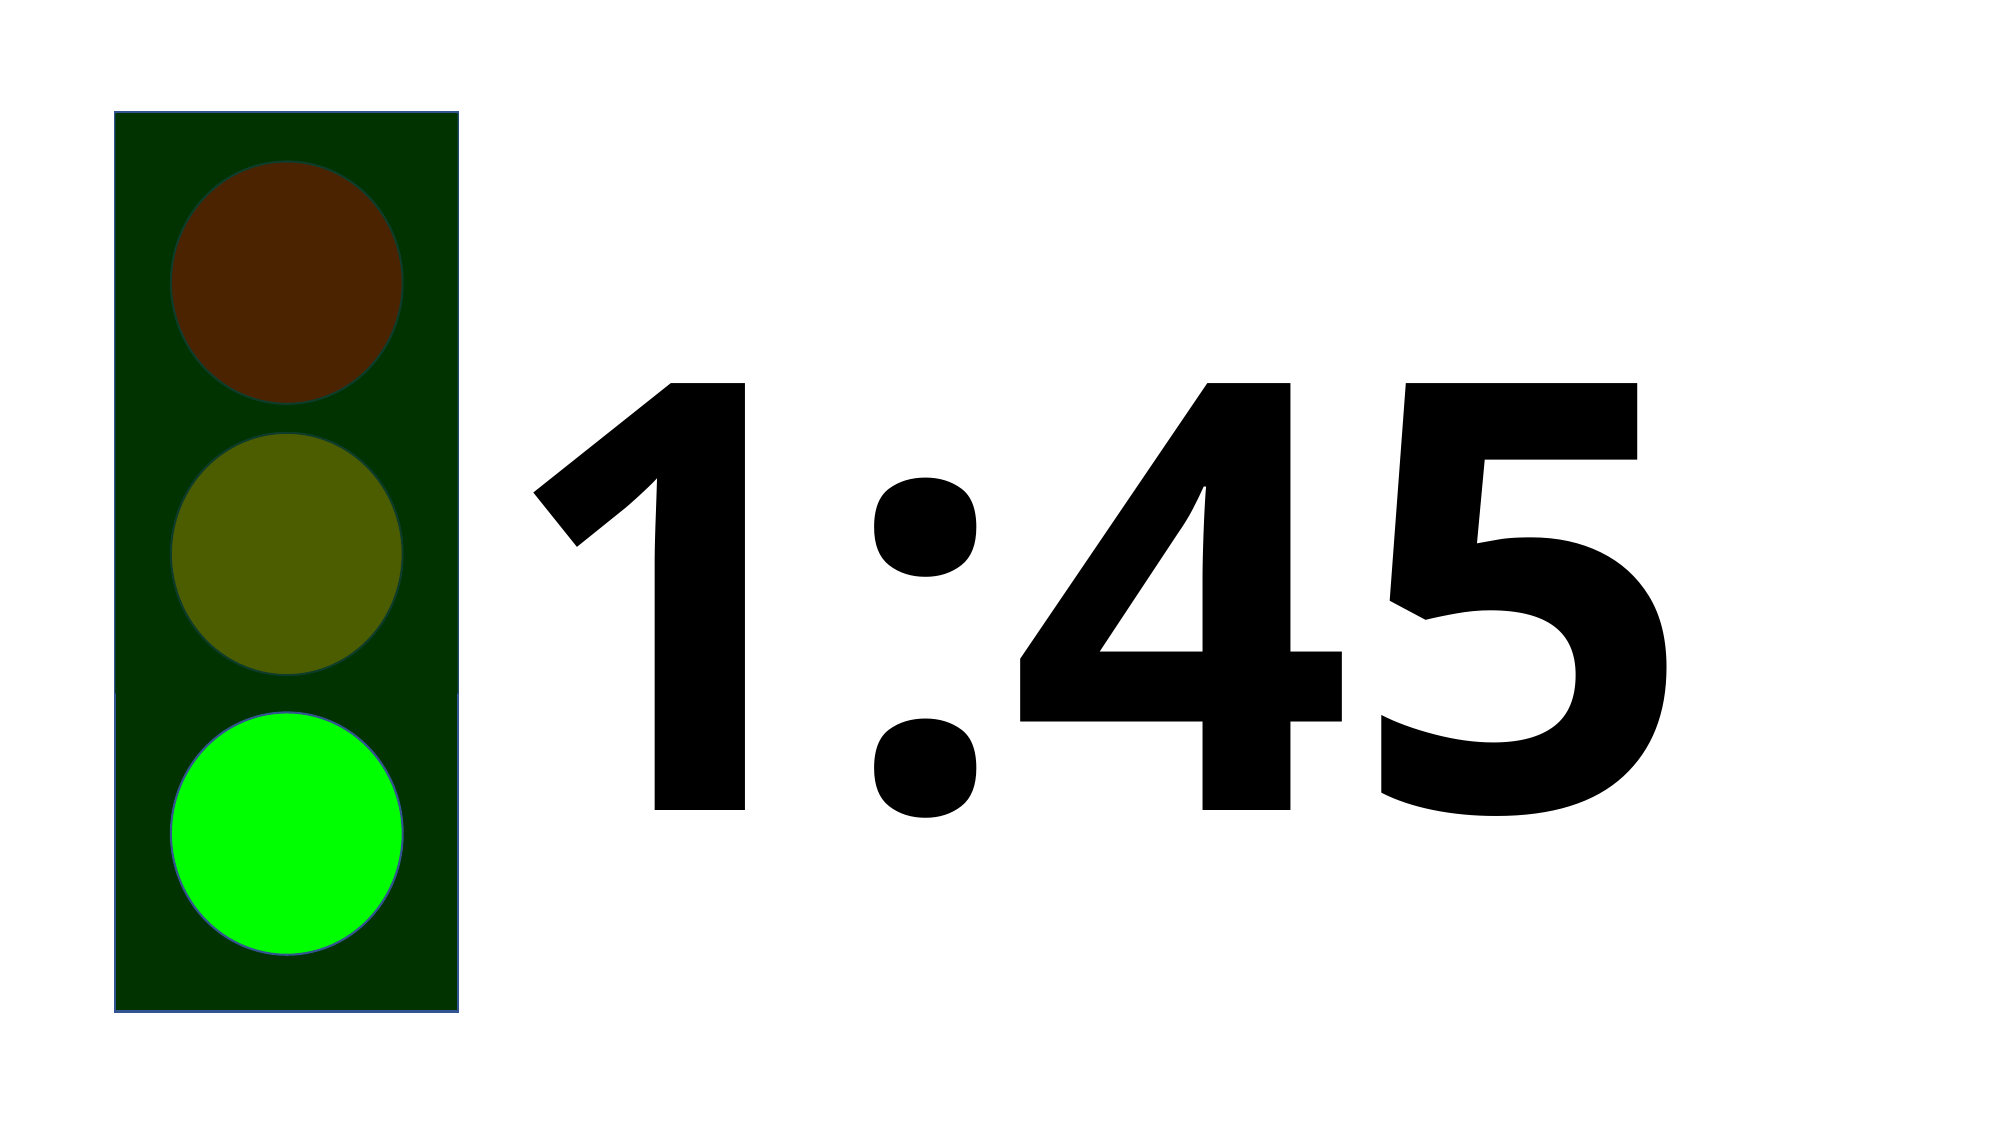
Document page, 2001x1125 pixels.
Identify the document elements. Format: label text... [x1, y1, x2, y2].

text_box [169, 711, 404, 956]
text_box [114, 695, 459, 1013]
text_box [114, 112, 459, 695]
text_box 1:45 [483, 204, 1924, 938]
